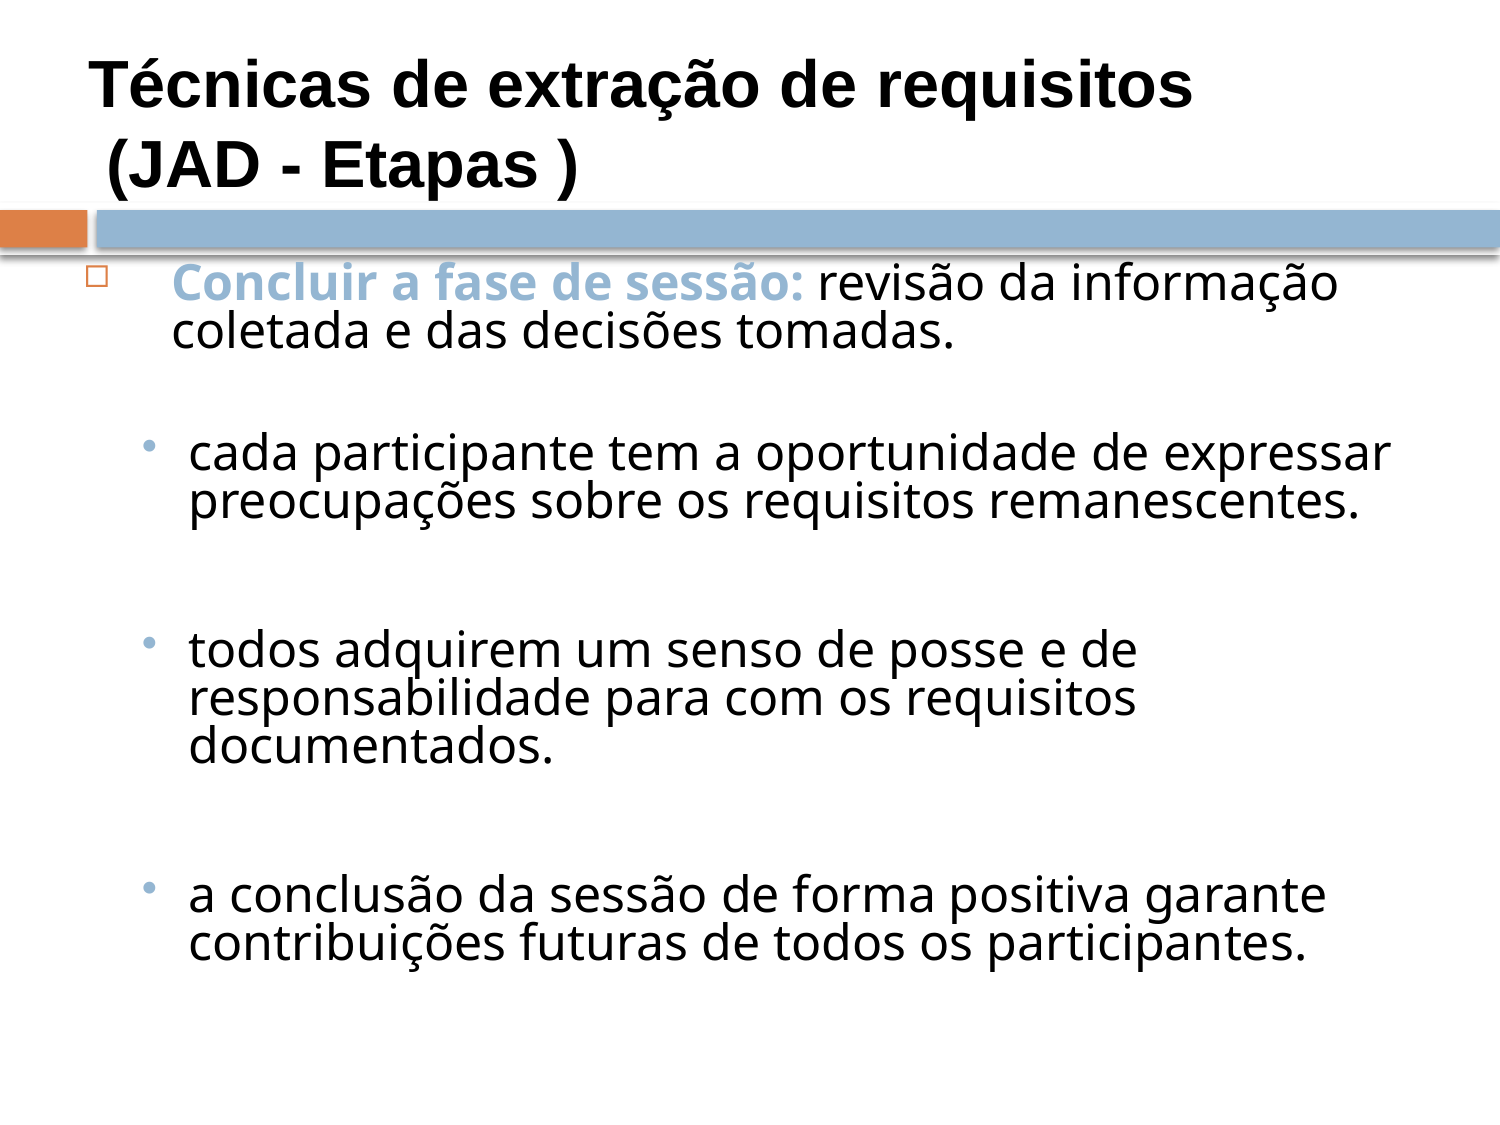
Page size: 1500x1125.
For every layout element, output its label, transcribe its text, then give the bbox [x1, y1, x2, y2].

text_box Técnicas de extração de requisitos (JAD - Etapas ) [73, 81, 1349, 208]
list Concluir a fase de sessão: revisão da informação coletada e das decisões tomadas. cada participante tem a oportunidade de expressar preocupações sobre os requisitos remanescentes. todos adquirem um senso de posse e de responsabilidade para com os requisitos documentados. a conclusão da sessão de forma positiva garante contribuições futuras de todos os participantes. [69, 255, 1438, 1035]
